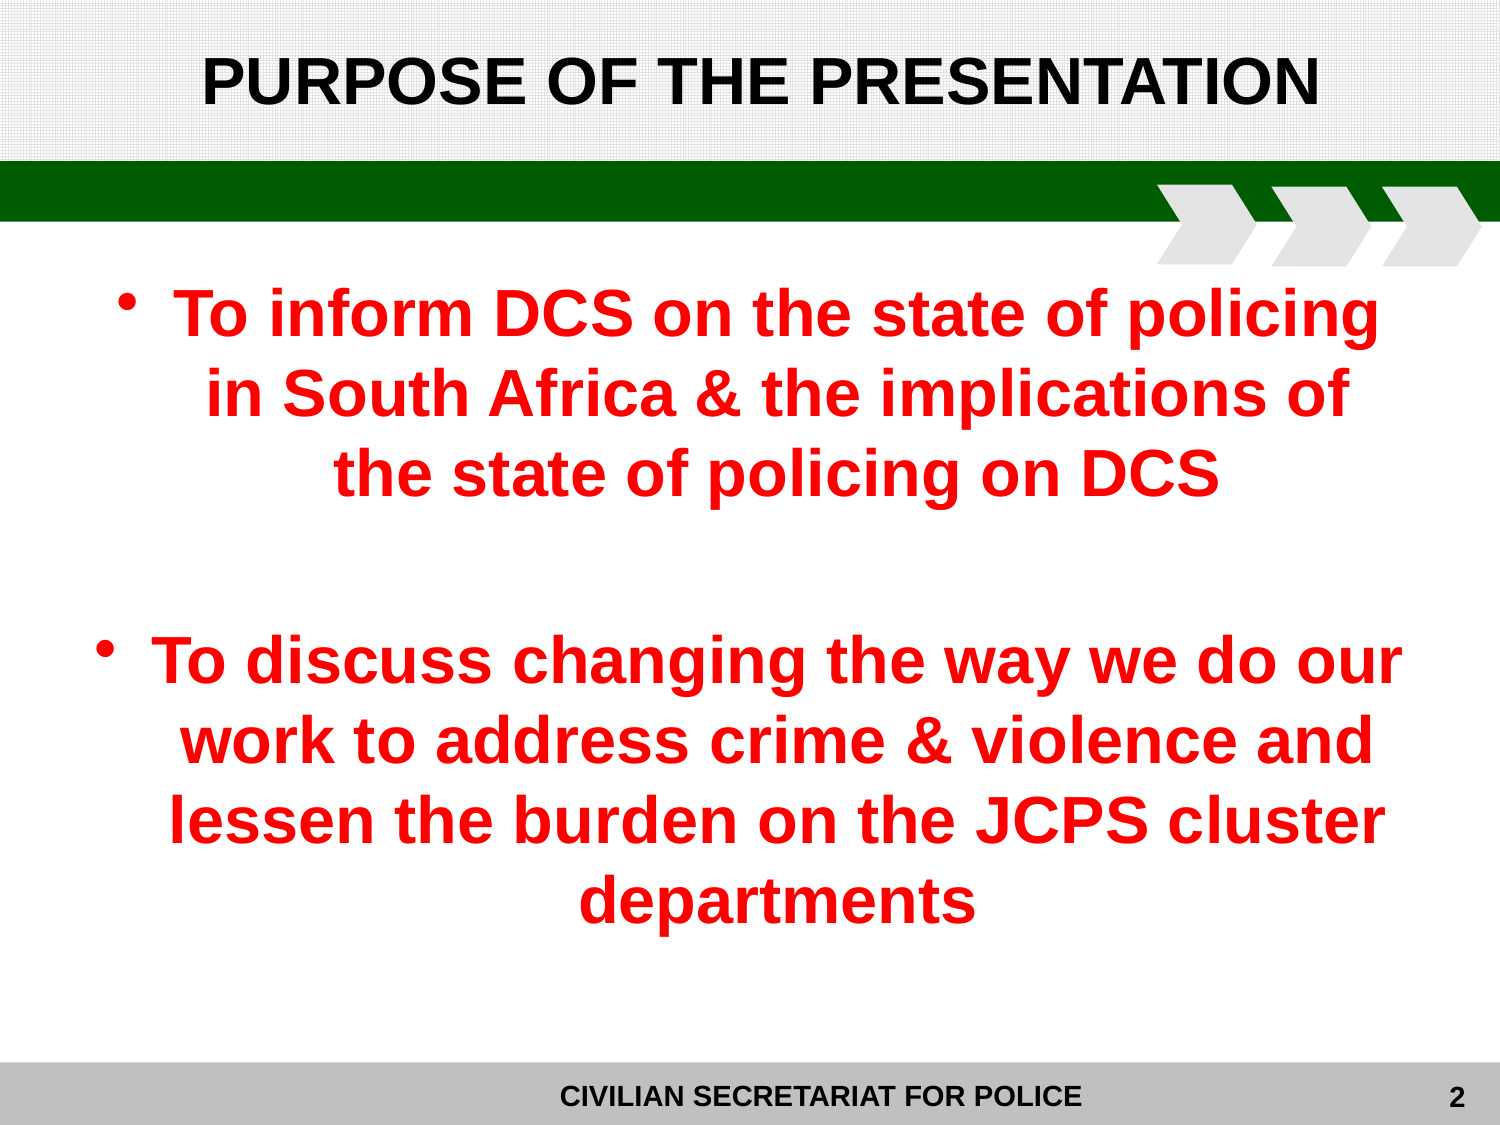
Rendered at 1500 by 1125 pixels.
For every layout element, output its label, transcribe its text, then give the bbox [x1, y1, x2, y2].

slide_number 2 [1130, 1070, 1481, 1125]
list To inform DCS on the state of policing in South Africa & the implications of the state of policing on DCS To discuss changing the way we do our work to address crime & violence and lessen the burden on the JCPS cluster departments [75, 262, 1425, 1005]
title PURPOSE OF THE PRESENTATION [87, 19, 1437, 138]
